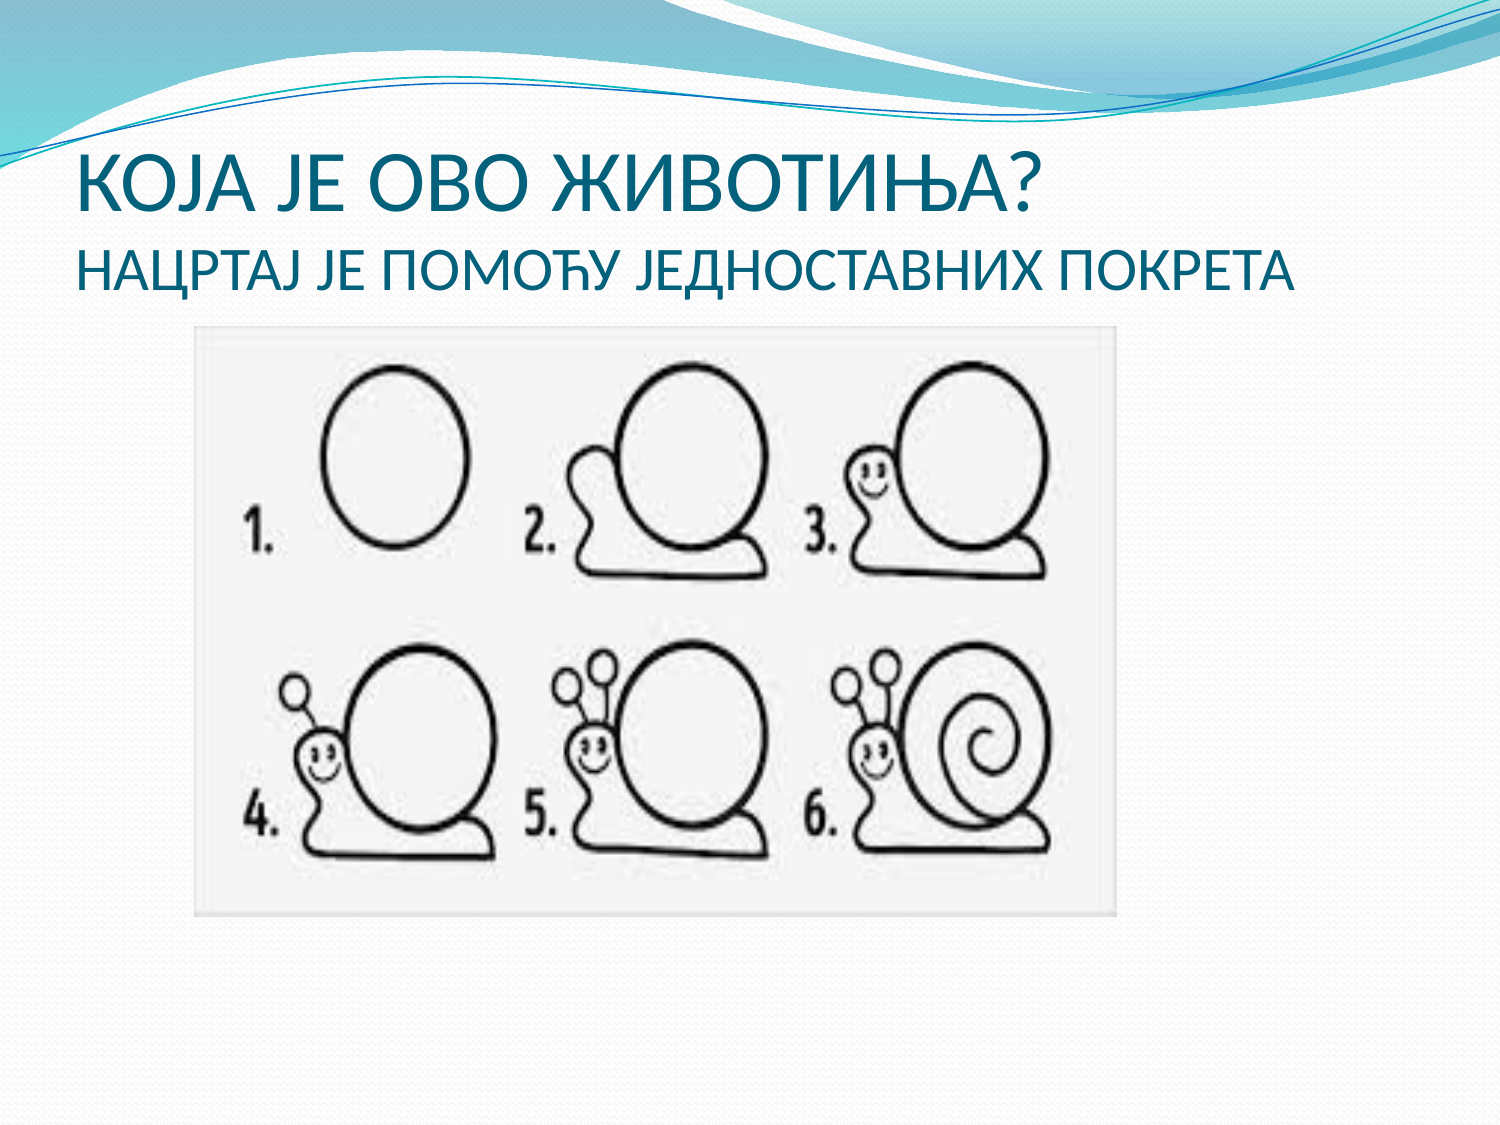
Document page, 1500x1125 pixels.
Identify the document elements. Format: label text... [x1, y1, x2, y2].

title КОЈА ЈЕ ОВО ЖИВОТИЊА? НАЦРТАЈ ЈЕ ПОМОЋУ ЈЕДНОСТАВНИХ ПОКРЕТА [75, 115, 1425, 303]
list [194, 326, 1117, 918]
